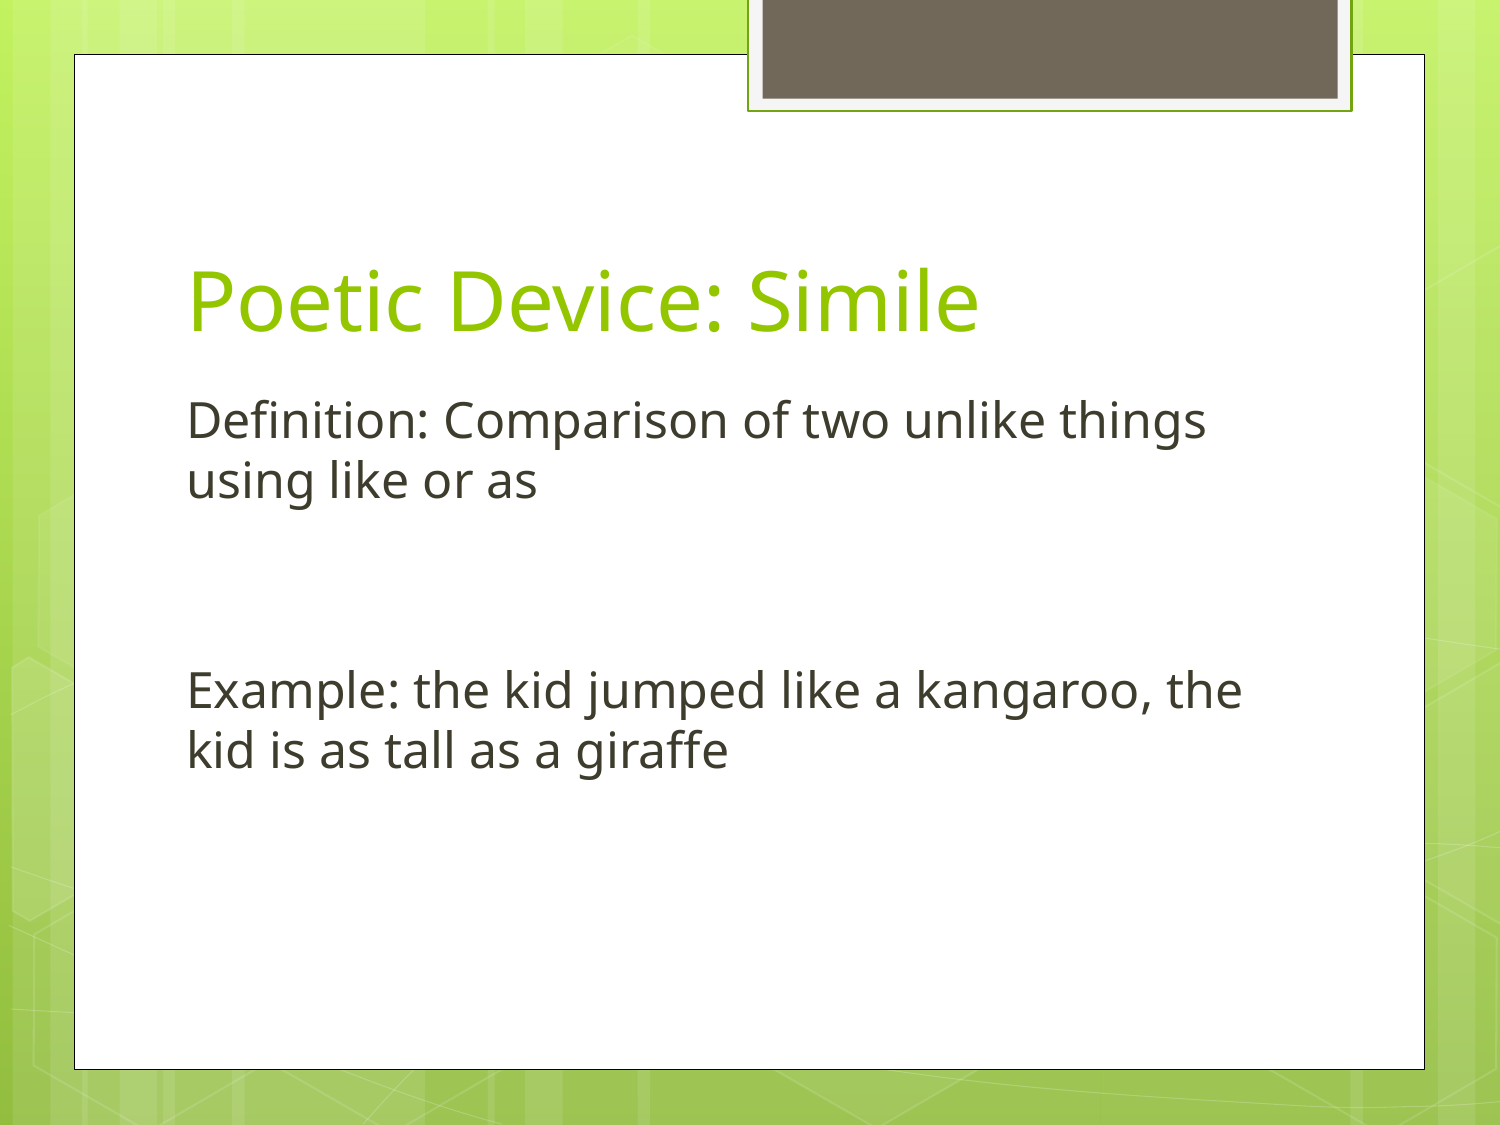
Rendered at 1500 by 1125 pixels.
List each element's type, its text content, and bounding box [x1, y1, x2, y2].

list Definition: Comparison of two unlike things using like or as Example: the kid jumped like a kangaroo, the kid is as tall as a giraffe [171, 381, 1283, 957]
title Poetic Device: Simile [171, 168, 1324, 357]
